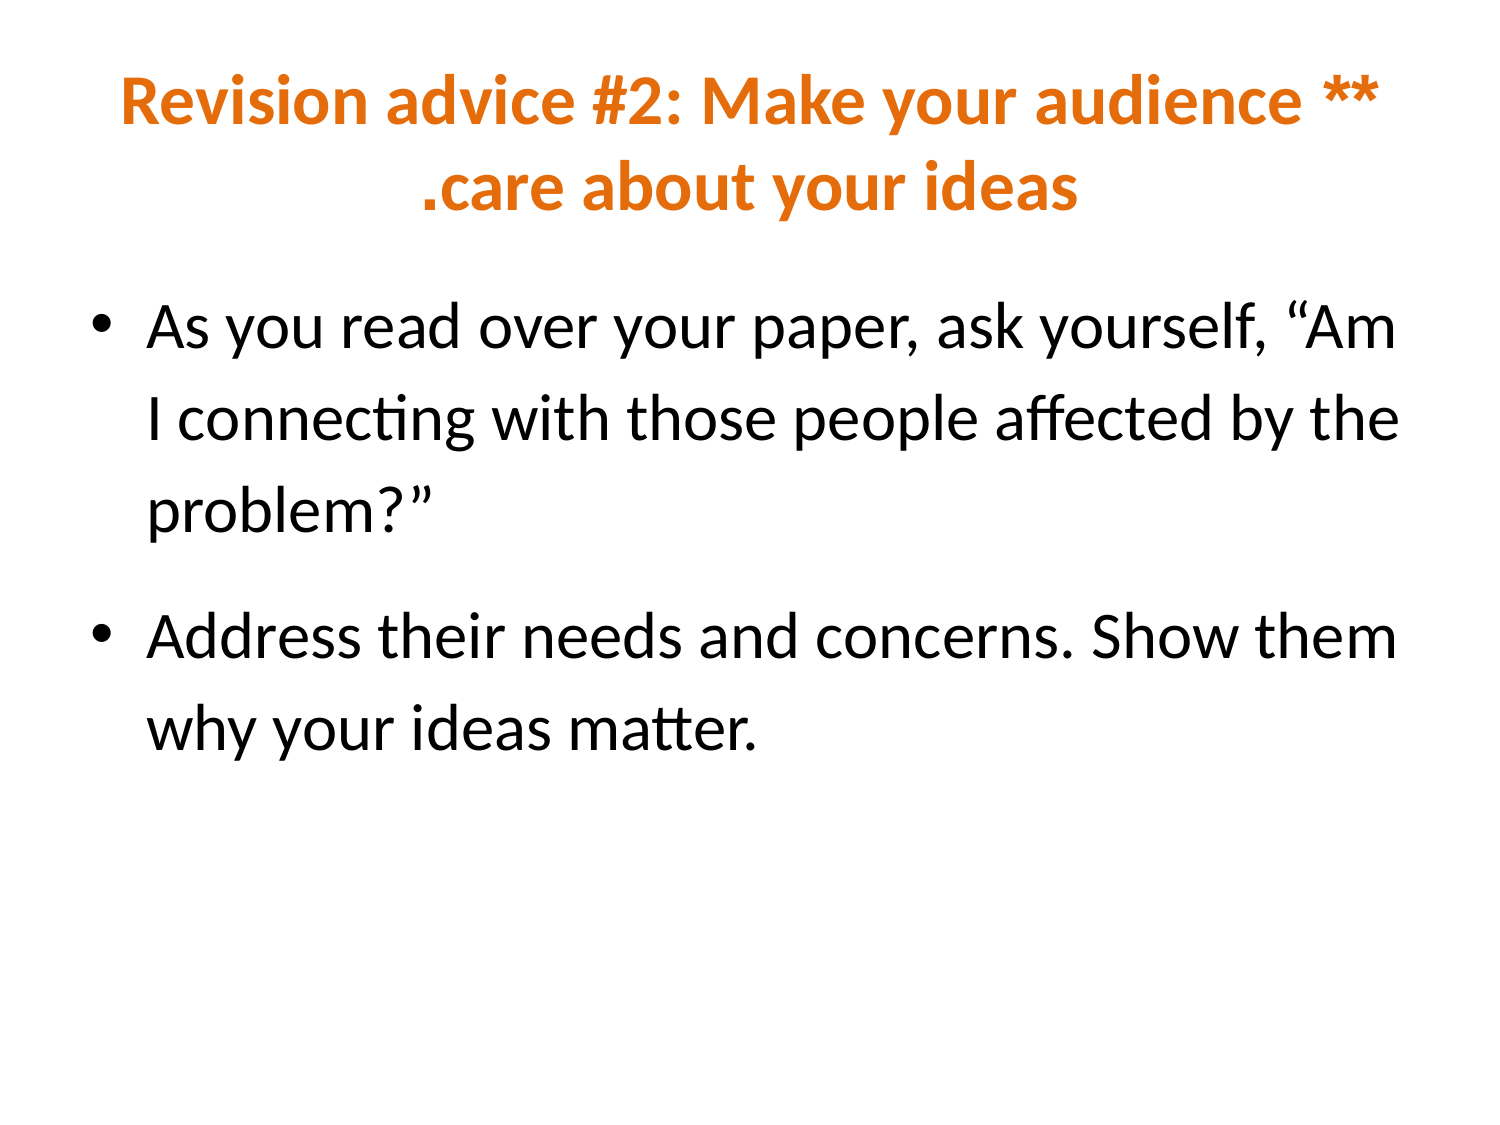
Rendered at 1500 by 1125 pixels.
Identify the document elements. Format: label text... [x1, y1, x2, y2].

list As you read over your paper, ask yourself, “Am I connecting with those people affected by the problem?” Address their needs and concerns. Show them why your ideas matter. [75, 262, 1425, 1005]
title ** Revision advice #2: Make your audience care about your ideas. [75, 45, 1425, 233]
